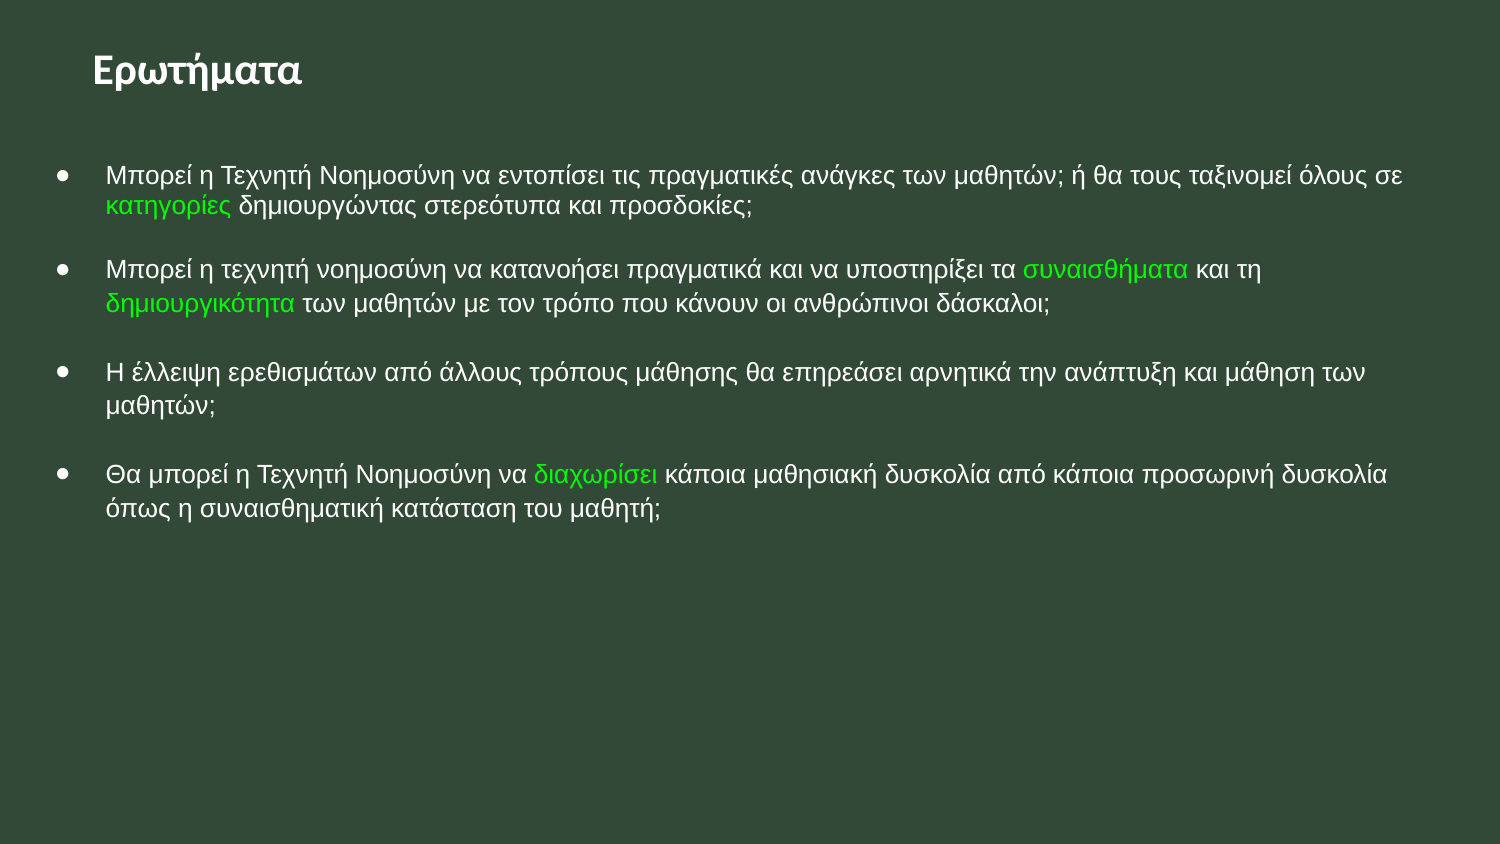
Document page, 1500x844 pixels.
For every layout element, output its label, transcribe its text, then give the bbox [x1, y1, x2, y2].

text_box Ερωτήματα [77, 25, 1081, 99]
list Μπορεί η Τεχνητή Νοημοσύνη να εντοπίσει τις πραγματικές ανάγκες των μαθητών; ή θα τους ταξινομεί όλους σε κατηγορίες δημιουργώντας στερεότυπα και προσδοκίες; Μπορεί η τεχνητή νοημοσύνη να κατανοήσει πραγματικά και να υποστηρίξει τα συναισθήματα και τη δημιουργικότητα των μαθητών με τον τρόπο που κάνουν οι ανθρώπινοι δάσκαλοι; Η έλλειψη ερεθισμάτων από άλλους τρόπους μάθησης θα επηρεάσει αρνητικά την ανάπτυξη και μάθηση των μαθητών; Θα μπορεί η Τεχνητή Νοημοσύνη να διαχωρίσει κάποια μαθησιακή δυσκολία από κάποια προσωρινή δυσκολία όπως η συναισθηματική κατάσταση του μαθητή; [15, 145, 1473, 844]
